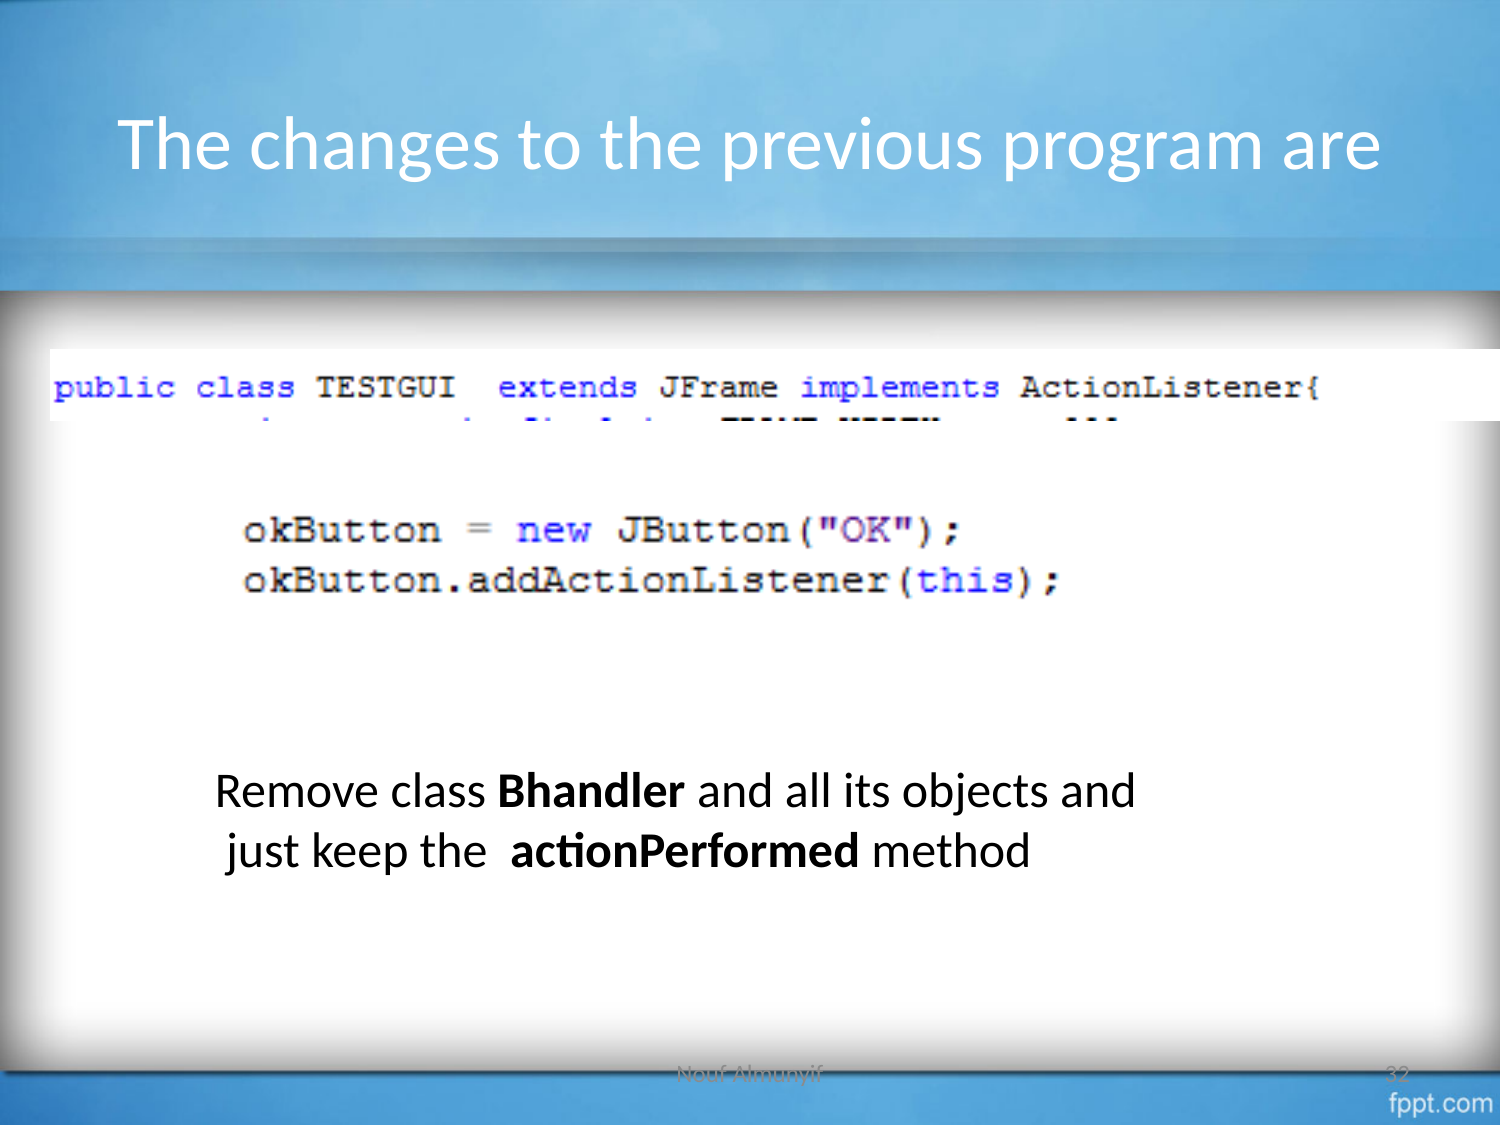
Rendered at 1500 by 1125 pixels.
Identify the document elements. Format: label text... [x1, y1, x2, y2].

footer Nouf Almunyif [512, 1042, 988, 1103]
title The changes to the previous program are [75, 45, 1425, 233]
picture [0, 0, 1500, 1125]
text_box Remove class Bhandler and all its objects and just keep the actionPerformed method [199, 749, 1188, 885]
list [199, 499, 1213, 663]
slide_number 32 [1074, 1042, 1425, 1103]
